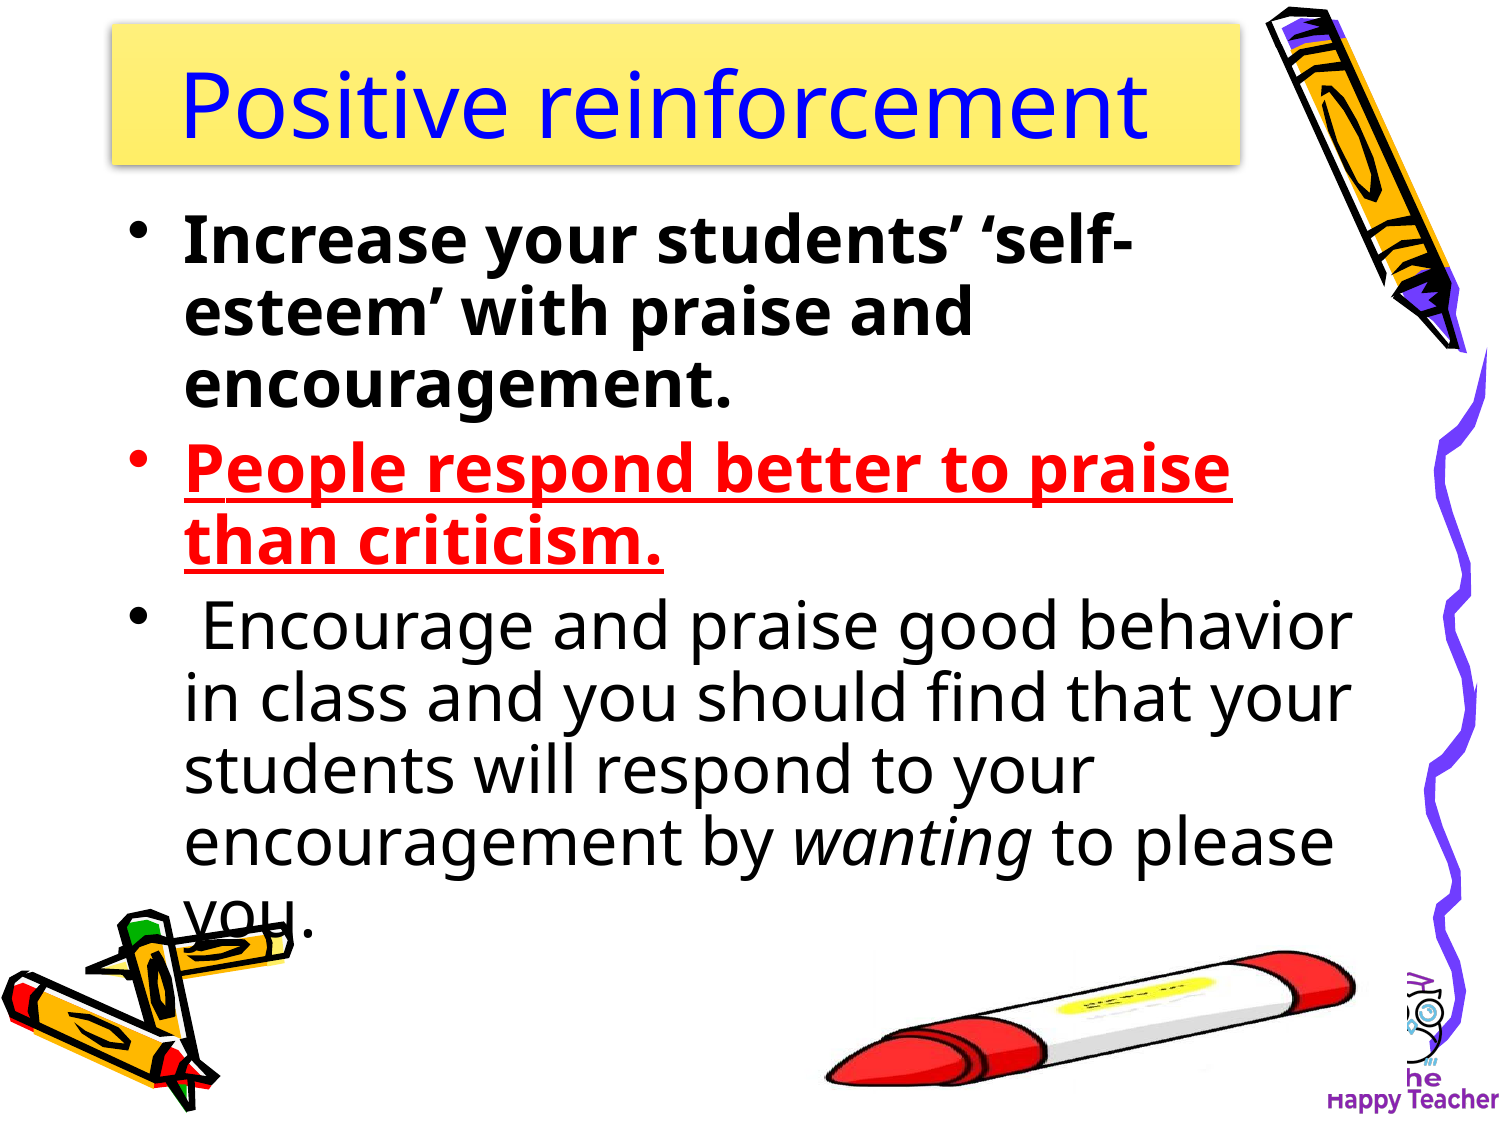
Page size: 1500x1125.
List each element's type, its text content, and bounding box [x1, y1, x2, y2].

title Positive reinforcement [112, 24, 1240, 165]
picture [756, 945, 1499, 1114]
list Increase your students’ ‘self-esteem’ with praise and encouragement. People respond better to praise than criticism. Encourage and praise good behavior in class and you should find that your students will respond to your encouragement by wanting to please you. [112, 198, 1376, 976]
